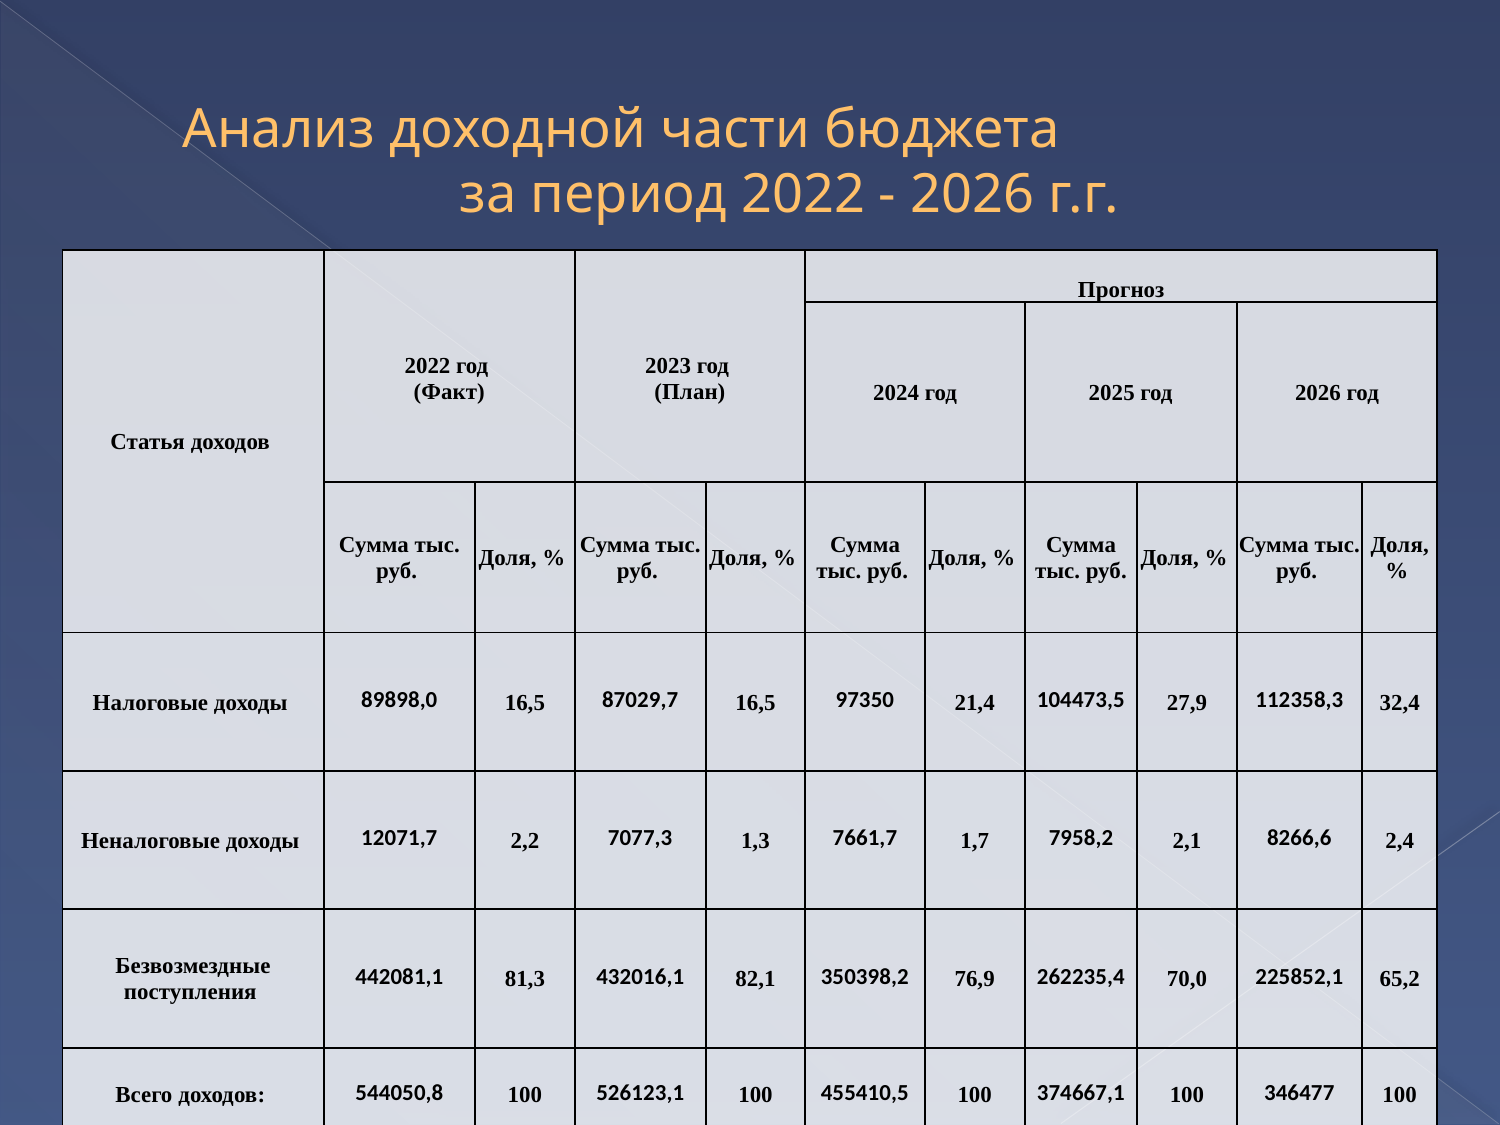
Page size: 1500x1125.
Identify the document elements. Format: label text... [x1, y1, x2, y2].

table_cell 262235,4 [1026, 910, 1136, 1047]
table_cell 2,2 [476, 772, 574, 908]
table_cell 104473,5 [1026, 633, 1136, 770]
table_header 2023 год (План) [576, 251, 804, 481]
table_cell 432016,1 [576, 910, 705, 1047]
table_cell Неналоговые доходы [63, 772, 323, 908]
table_cell Доля, % [926, 483, 1024, 632]
table_cell 81,3 [476, 910, 574, 1047]
table_header Статья доходов [63, 251, 323, 632]
table_cell 7661,7 [806, 772, 924, 908]
table_header Прогноз [806, 251, 1436, 301]
table_cell 12071,7 [325, 772, 474, 908]
table_cell Сумма тыс. руб. [1238, 483, 1361, 632]
table_cell 87029,7 [576, 633, 705, 770]
table_cell 7958,2 [1026, 772, 1136, 908]
table_cell 2025 год [1026, 303, 1236, 481]
table_cell Доля, % [1138, 483, 1236, 632]
table_cell 374667,1 [1026, 1049, 1136, 1125]
table_cell 2026 год [1238, 303, 1436, 481]
table_cell Доля, % [1363, 483, 1436, 632]
table_cell 1,3 [707, 772, 804, 908]
table_cell Сумма тыс. руб. [806, 483, 924, 632]
table_cell 16,5 [707, 633, 804, 770]
table_cell 350398,2 [806, 910, 924, 1047]
table_cell 112358,3 [1238, 633, 1361, 770]
table_cell Всего доходов: [63, 1049, 323, 1125]
table_cell 346477 [1238, 1049, 1361, 1125]
table_cell 97350 [806, 633, 924, 770]
table_cell 89898,0 [325, 633, 474, 770]
table_cell 455410,5 [806, 1049, 924, 1125]
table_cell 442081,1 [325, 910, 474, 1047]
table_cell Сумма тыс. руб. [576, 483, 705, 632]
table_cell Доля, % [707, 483, 804, 632]
table_cell 1,7 [926, 772, 1024, 908]
table_cell 2024 год [806, 303, 1024, 481]
table_cell Сумма тыс. руб. [325, 483, 474, 632]
table_cell 100 [1138, 1049, 1236, 1125]
table_cell Налоговые доходы [63, 633, 323, 770]
table_cell 100 [1363, 1049, 1436, 1125]
table_cell Безвозмездные поступления [63, 910, 323, 1047]
table_cell 526123,1 [576, 1049, 705, 1125]
table_cell 100 [926, 1049, 1024, 1125]
table_cell 32,4 [1363, 633, 1436, 770]
table_cell 2,4 [1363, 772, 1436, 908]
table_cell 7077,3 [576, 772, 705, 908]
table_cell 27,9 [1138, 633, 1236, 770]
table_cell Сумма тыс. руб. [1026, 483, 1136, 632]
table_cell 76,9 [926, 910, 1024, 1047]
table_cell 100 [707, 1049, 804, 1125]
table_cell 21,4 [926, 633, 1024, 770]
table_cell 225852,1 [1238, 910, 1361, 1047]
table_cell 100 [476, 1049, 574, 1125]
table_cell 8266,6 [1238, 772, 1361, 908]
table_cell 65,2 [1363, 910, 1436, 1047]
table_cell 82,1 [707, 910, 804, 1047]
title Анализ доходной части бюджета за период 2022 - 2026 г.г. [75, 43, 1425, 249]
table_cell 16,5 [476, 633, 574, 770]
table_cell 70,0 [1138, 910, 1236, 1047]
table_cell 2,1 [1138, 772, 1236, 908]
table_header 2022 год (Факт) [325, 251, 574, 481]
table_cell Доля, % [476, 483, 574, 632]
table_cell 544050,8 [325, 1049, 474, 1125]
